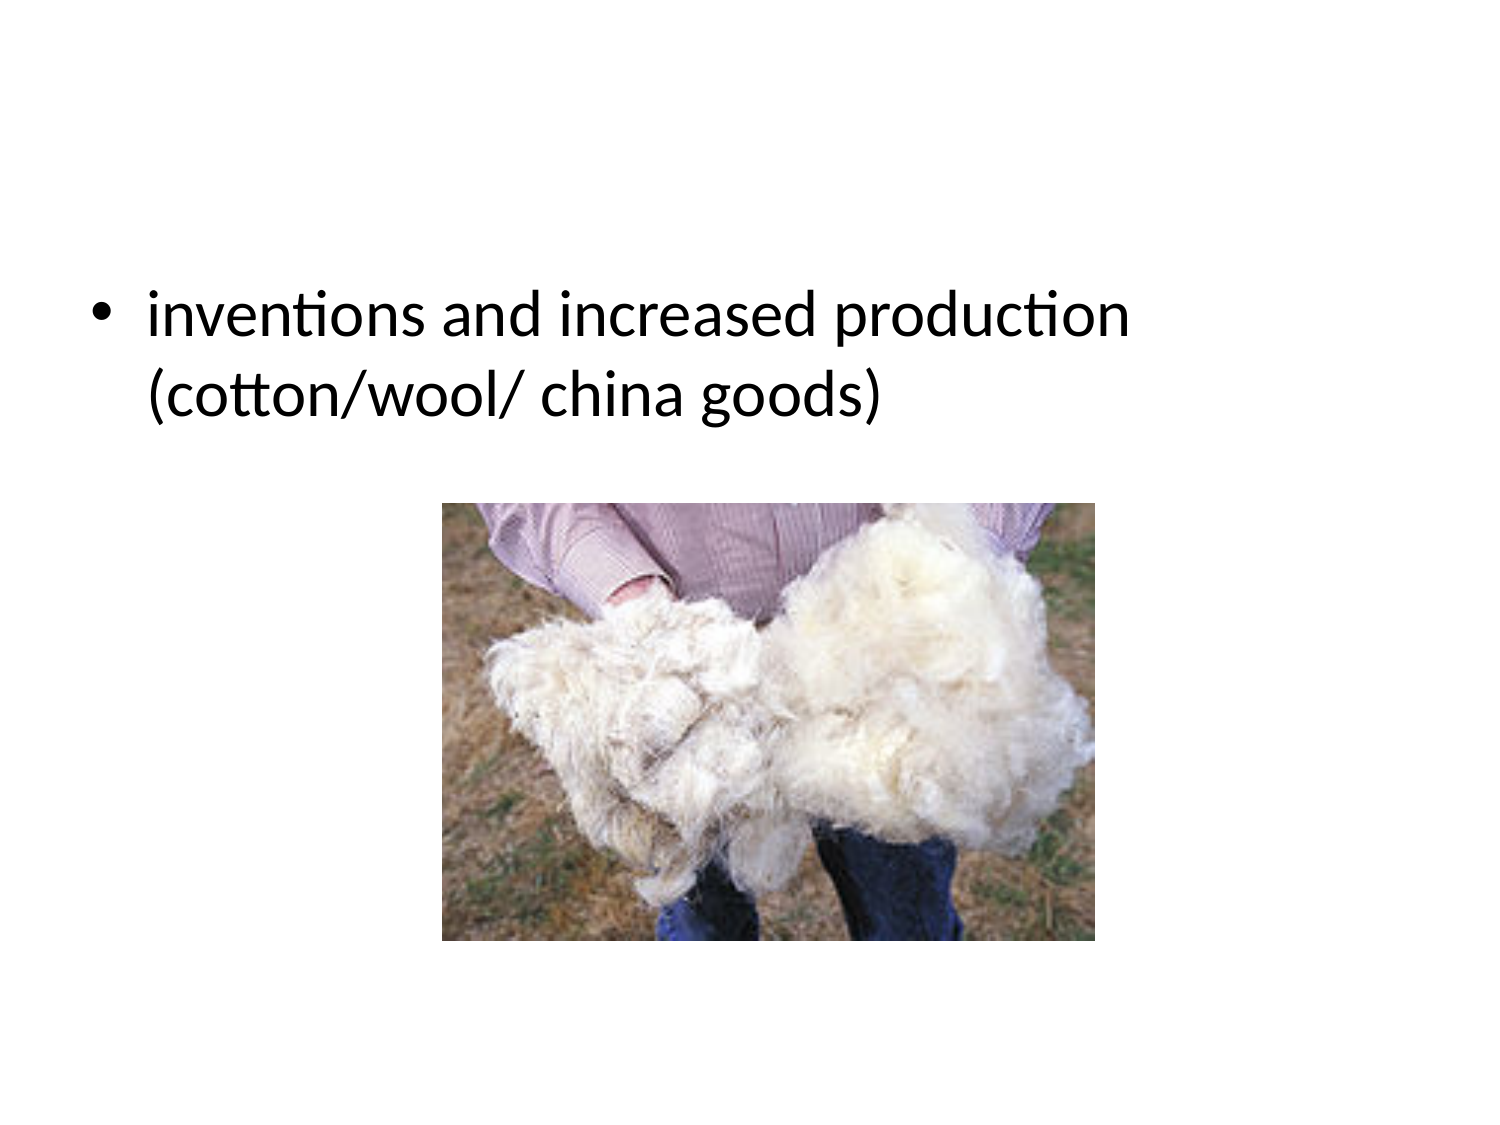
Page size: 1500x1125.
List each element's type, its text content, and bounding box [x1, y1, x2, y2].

picture [442, 503, 1095, 941]
list inventions and increased production (cotton/wool/ china goods) [75, 262, 1425, 1005]
